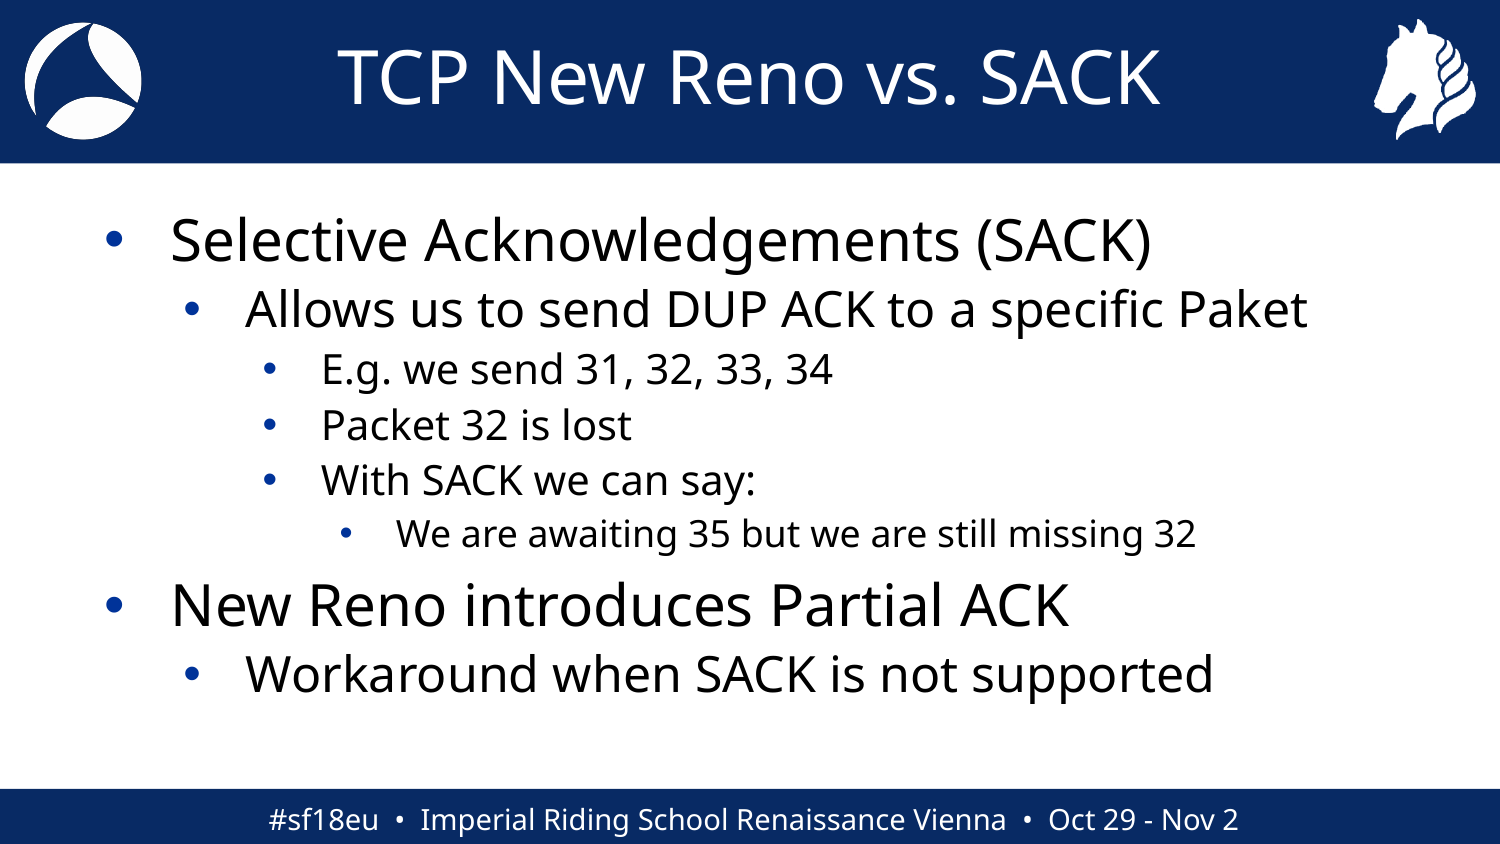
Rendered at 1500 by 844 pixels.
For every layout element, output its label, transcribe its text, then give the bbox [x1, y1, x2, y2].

title TCP New Reno vs. SACK [188, 0, 1312, 161]
picture [24, 22, 142, 140]
list Selective Acknowledgements (SACK) Allows us to send DUP ACK to a specific Paket E.g. we send 31, 32, 33, 34 Packet 32 is lost With SACK we can say: We are awaiting 35 but we are still missing 32 New Reno introduces Partial ACK Workaround when SACK is not supported [80, 195, 1428, 754]
picture [1361, 8, 1489, 151]
